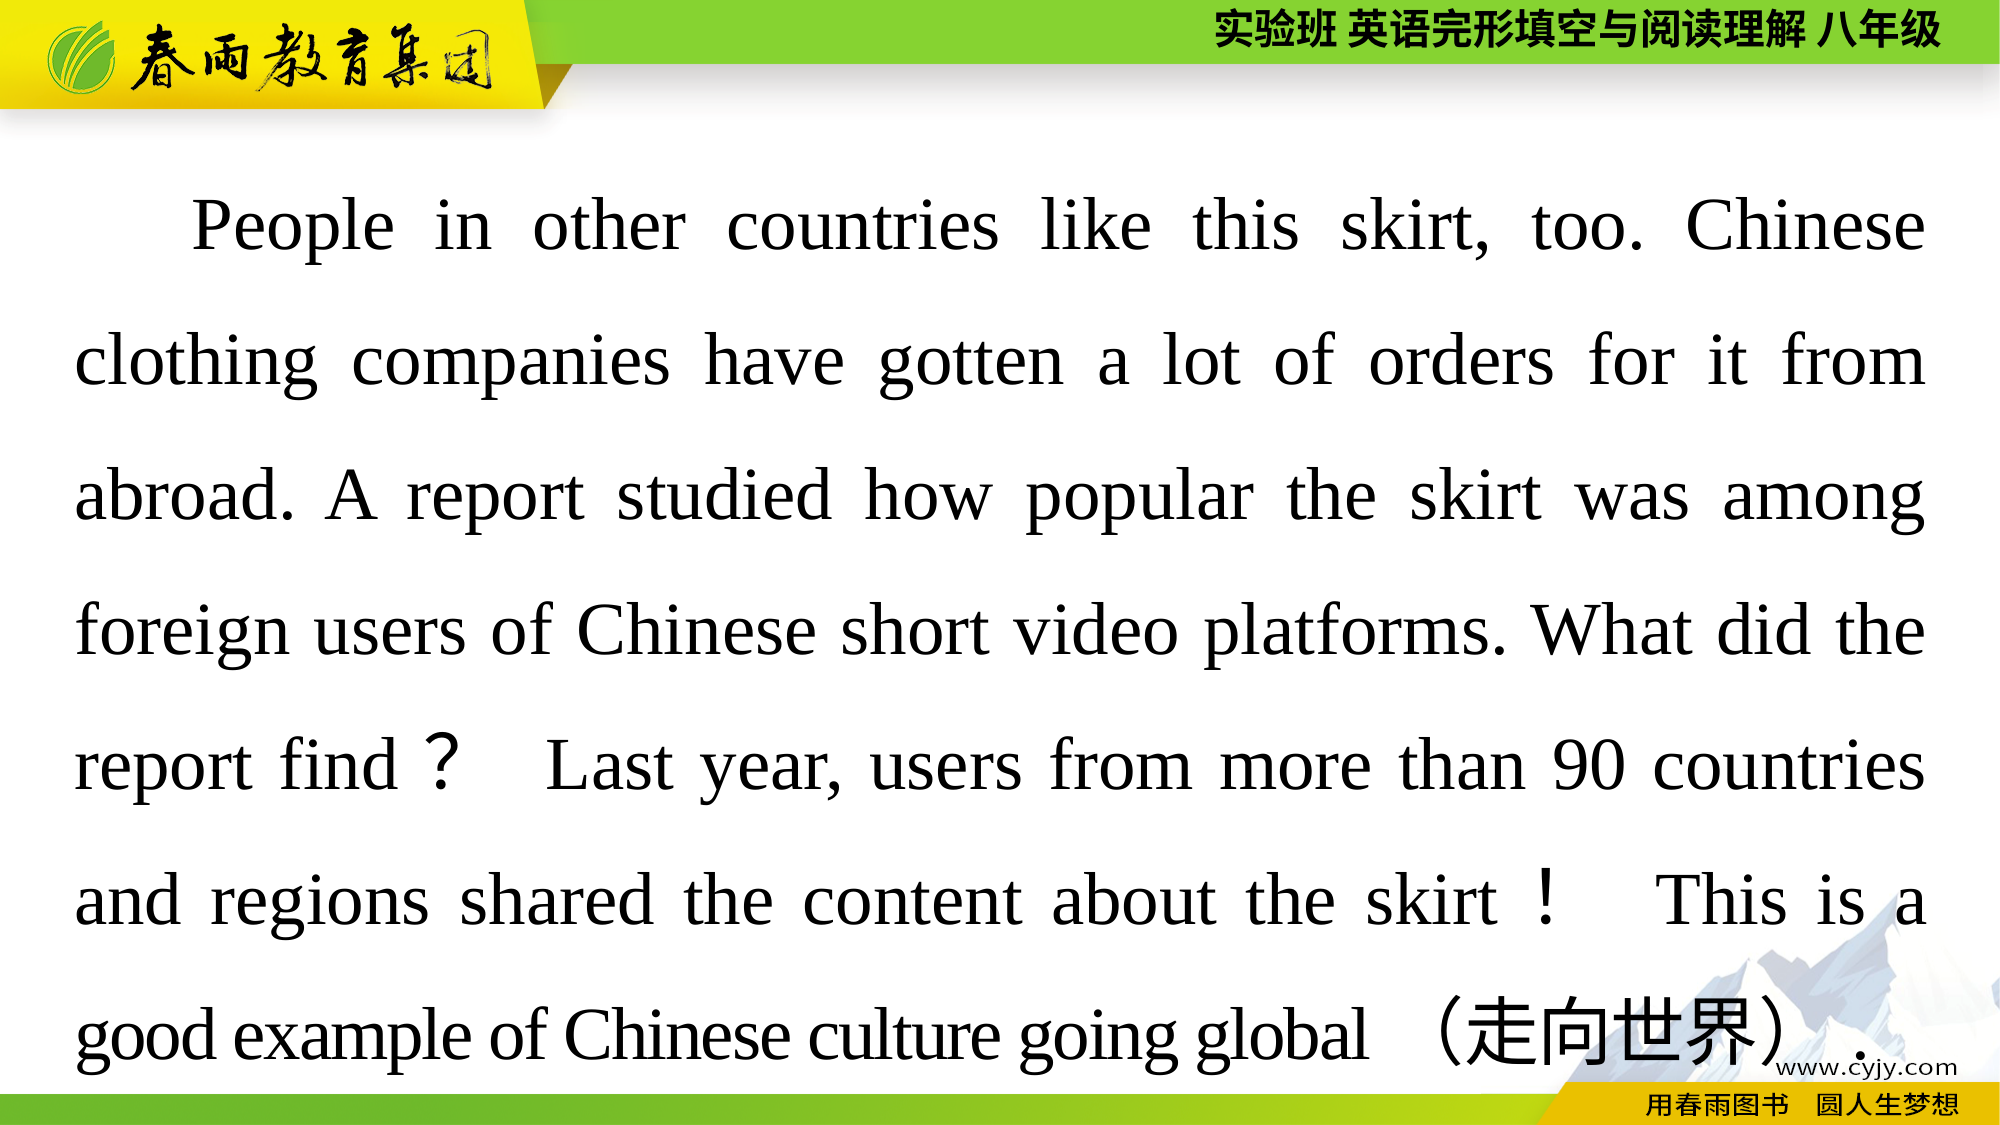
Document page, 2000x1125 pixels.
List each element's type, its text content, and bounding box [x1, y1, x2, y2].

list People in other countries like this skirt, too. Chinese clothing companies have gotten a lot of orders for it from abroad. A report studied how popular the skirt was among foreign users of Chinese short video platforms. What did the report find？ Last year, users from more than 90 countries and regions shared the content about the skirt！ This is a good example of Chinese culture going global（走向世界）. [59, 122, 1944, 1075]
picture [0, 0, 2000, 1125]
